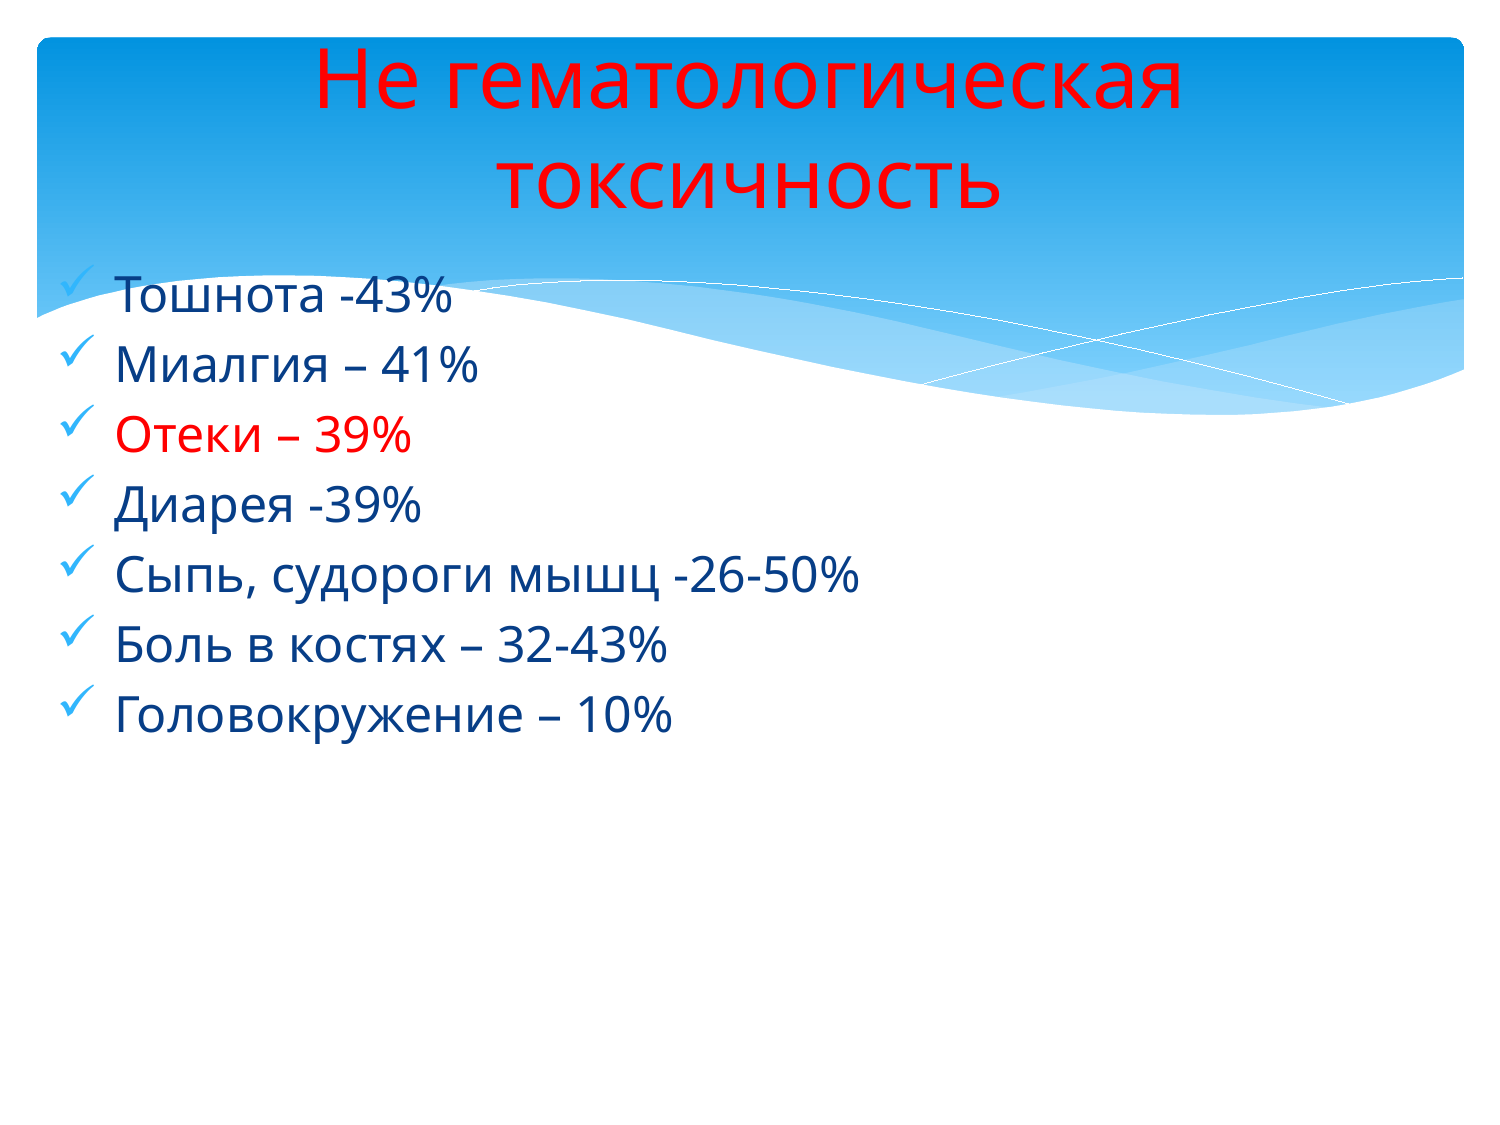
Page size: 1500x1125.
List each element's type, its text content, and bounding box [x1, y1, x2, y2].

list Тошнота -43% Миалгия – 41% Отеки – 39% Диарея -39% Сыпь, судороги мышц -26-50% Боль в костях – 32-43% Головокружение – 10% [41, 184, 1471, 1071]
title Не гематологическая токсичность [112, 31, 1388, 219]
